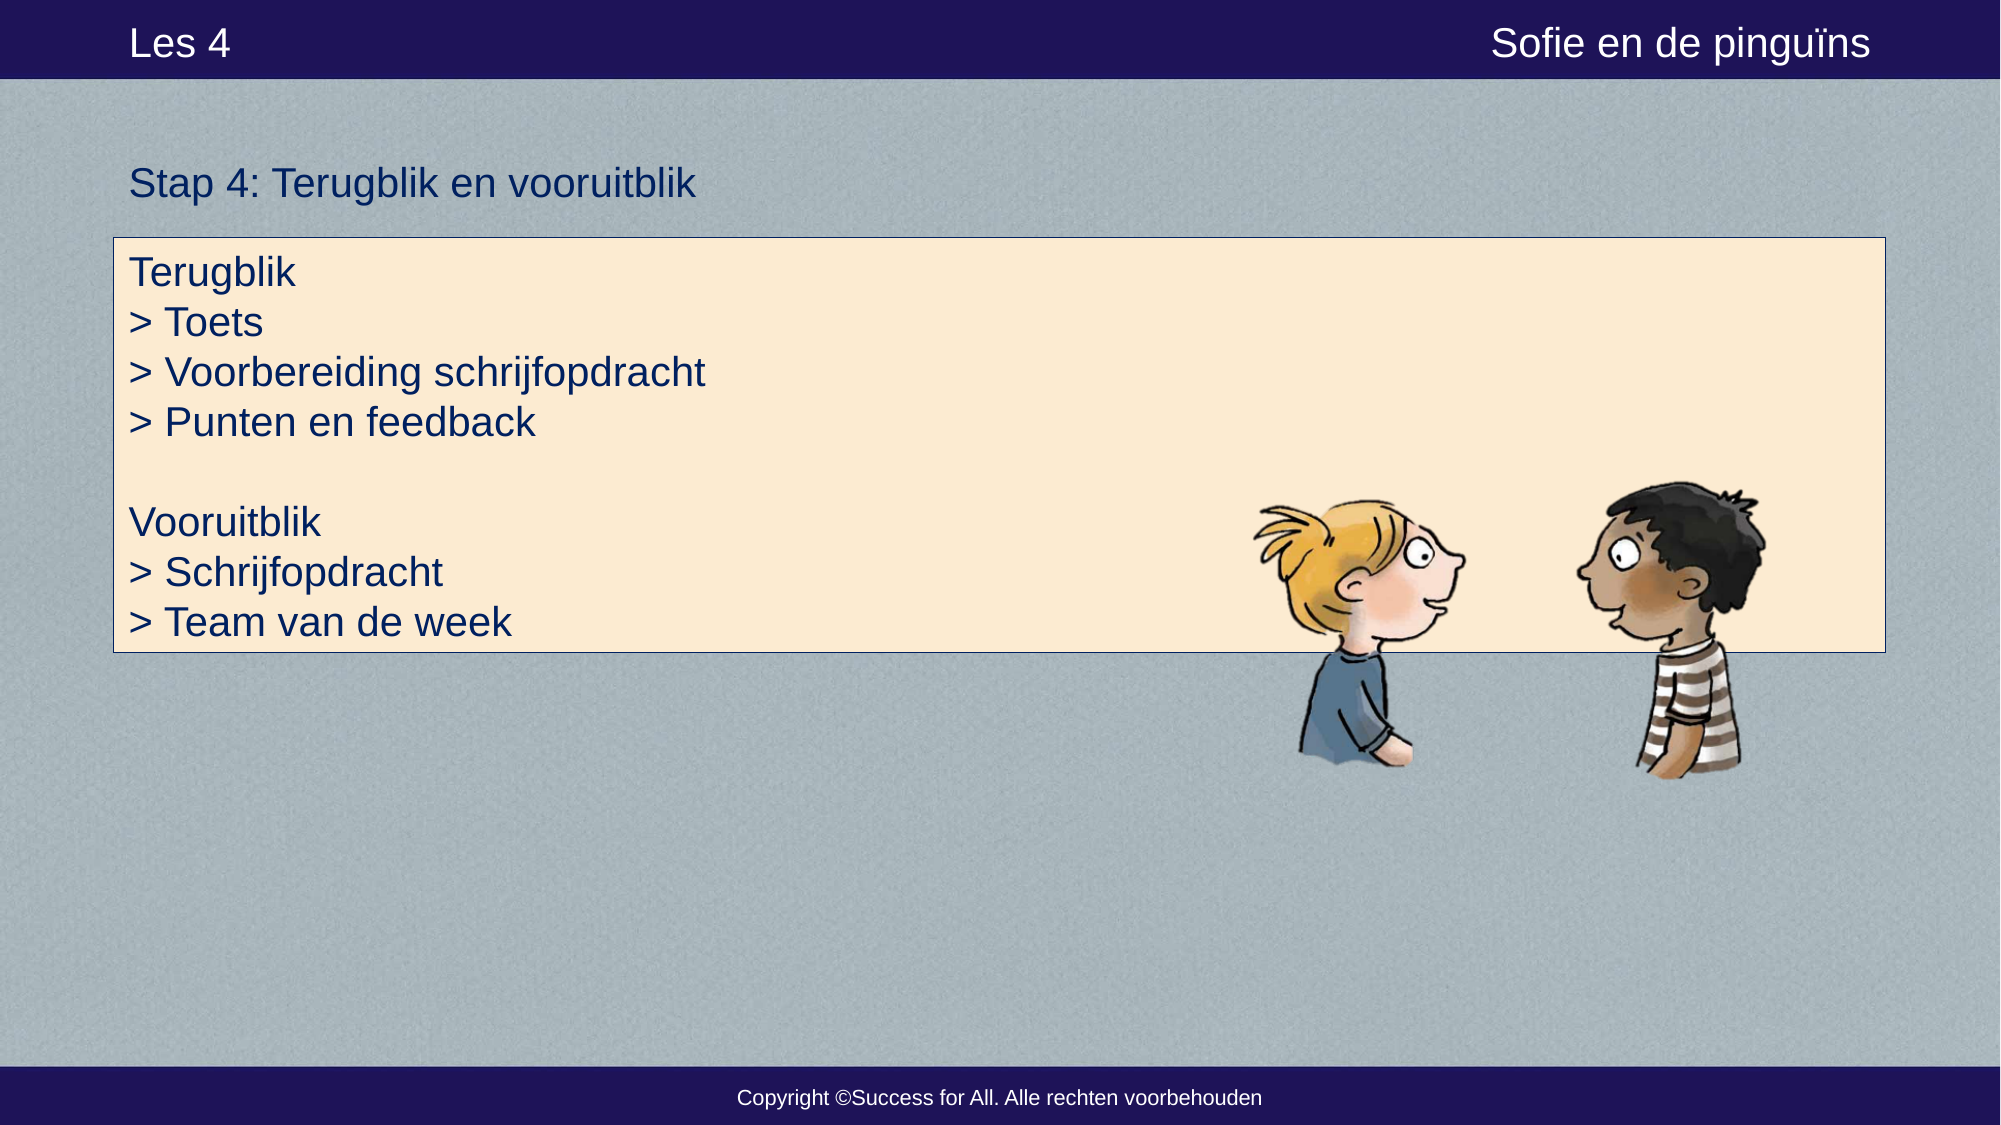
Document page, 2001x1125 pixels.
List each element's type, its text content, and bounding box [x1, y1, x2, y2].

text_box Stap 4: Terugblik en vooruitblik [113, 148, 1635, 214]
text_box Copyright ©Success for All. Alle rechten voorbehouden [0, 1076, 2000, 1125]
text_box Terugblik > Toets > Voorbereiding schrijfopdracht > Punten en feedback Vooruitblik > Schrijfopdracht > Team van de week [113, 237, 1886, 653]
picture [0, 0, 2001, 1125]
text_box Sofie en de pinguïns [999, 8, 1886, 73]
text_box Les 4 [114, 8, 354, 73]
